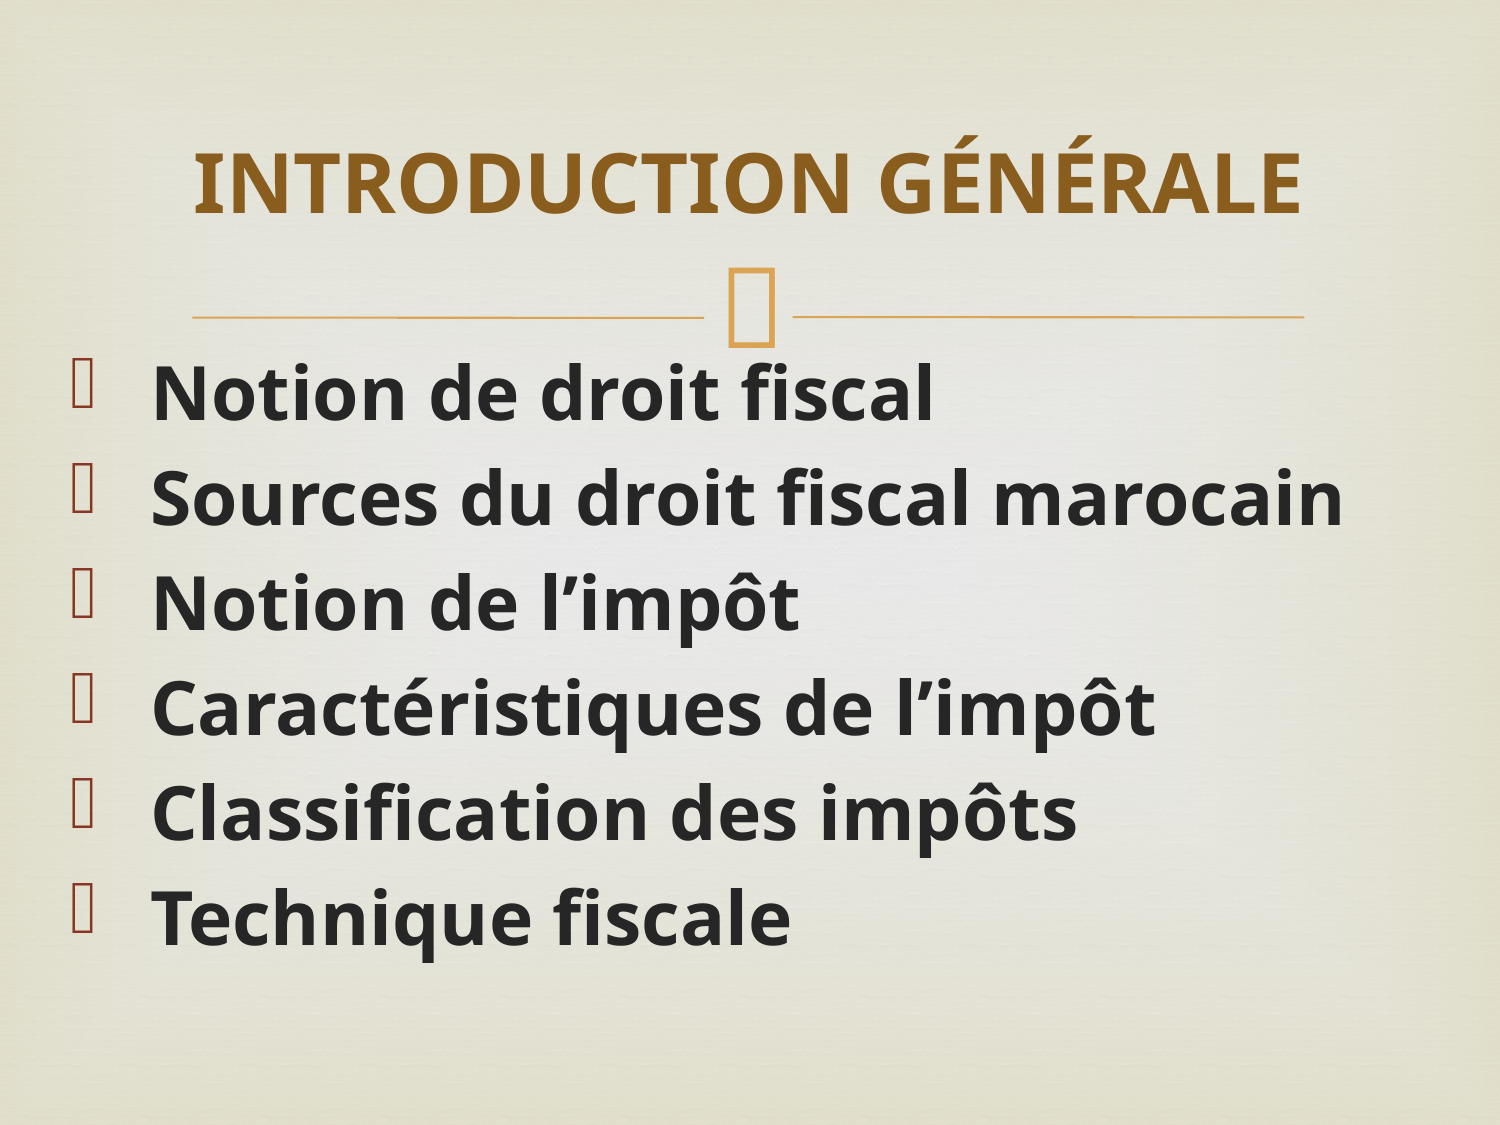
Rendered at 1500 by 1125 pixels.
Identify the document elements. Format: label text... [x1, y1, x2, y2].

list Notion de droit fiscal Sources du droit fiscal marocain Notion de l’impôt Caractéristiques de l’impôt Classification des impôts Technique fiscale [55, 338, 1471, 1093]
title INTRODUCTION GÉNÉRALE [112, 93, 1386, 267]
